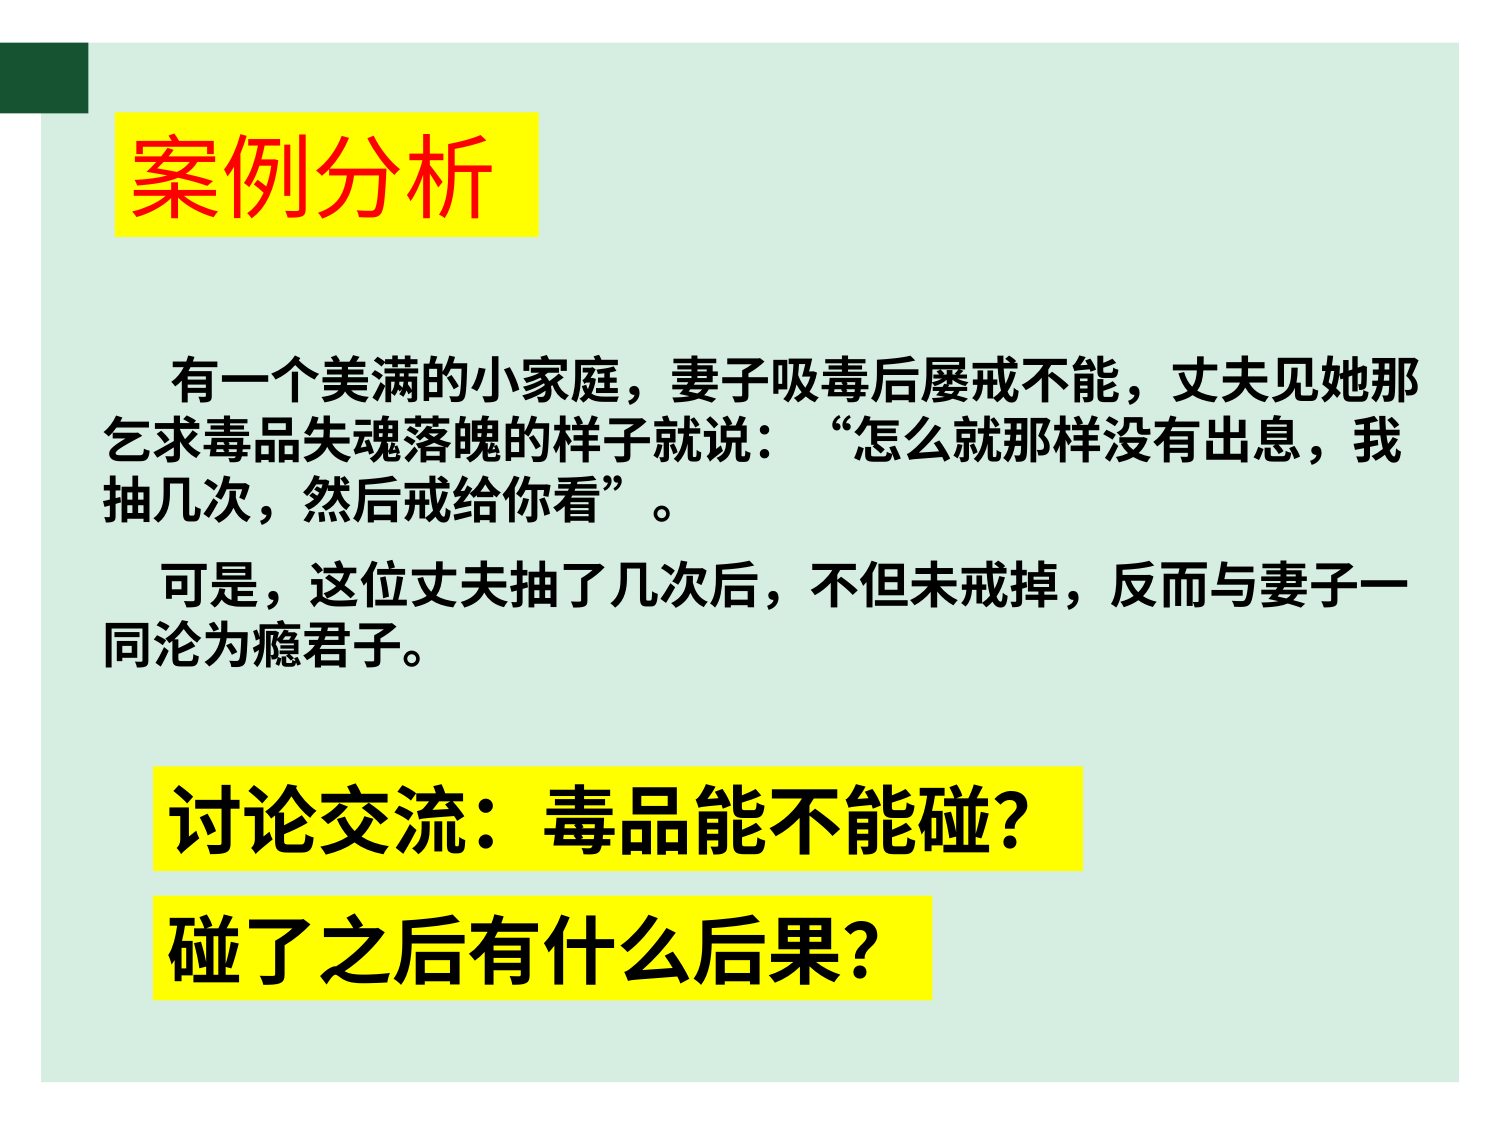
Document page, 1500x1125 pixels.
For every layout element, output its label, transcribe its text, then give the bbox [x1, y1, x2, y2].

text_box 案例分析 [114, 112, 539, 237]
text_box 有一个美满的小家庭，妻子吸毒后屡戒不能，丈夫见她那乞求毒品失魂落魄的样子就说：“怎么就那样没有出息，我抽几次，然后戒给你看”。 可是，这位丈夫抽了几次后，不但未戒掉，反而与妻子一同沦为瘾君子。 [87, 85, 1438, 766]
text_box 碰了之后有什么后果？ [152, 895, 933, 1001]
text_box 讨论交流：毒品能不能碰？ [153, 766, 1083, 872]
